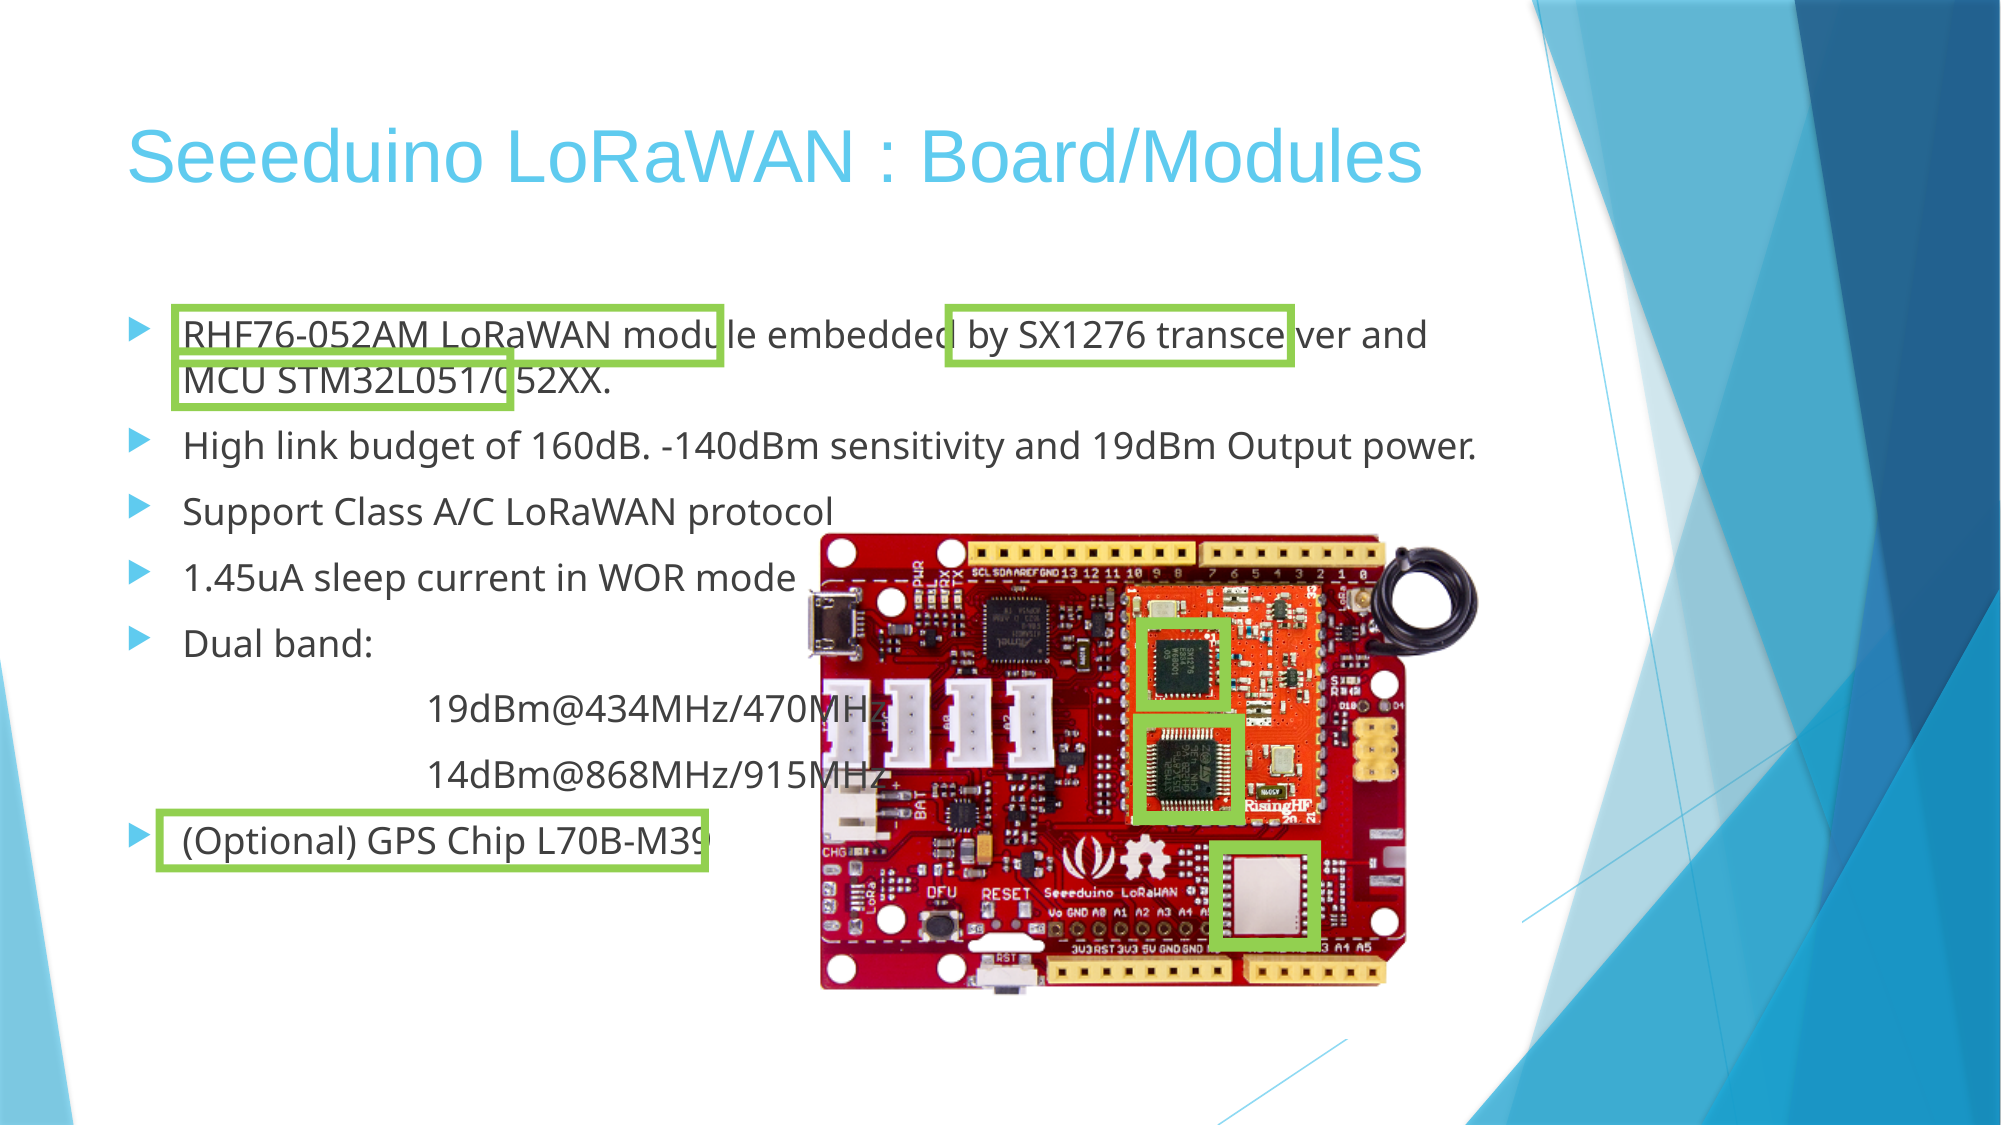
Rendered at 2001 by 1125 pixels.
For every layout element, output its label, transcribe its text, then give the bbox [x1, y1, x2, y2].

text_box [170, 346, 516, 413]
picture [752, 457, 1522, 1039]
text_box [170, 302, 726, 369]
title Seeeduino LoRaWAN : Board/Modules [111, 99, 1522, 252]
text_box [154, 807, 710, 874]
text_box [943, 302, 1296, 369]
list RHF76-052AM LoRaWAN module embedded by SX1276 transceiver and MCU STM32L051/052XX. High link budget of 160dB. -140dBm sensitivity and 19dBm Output power. Support Class A/C LoRaWAN protocol 1.45uA sleep current in WOR mode Dual band: 19dBm@434MHz/470MHz 14dBm@868MHz/915MHz (Optional) GPS Chip L70B-M39 [111, 303, 1522, 1078]
